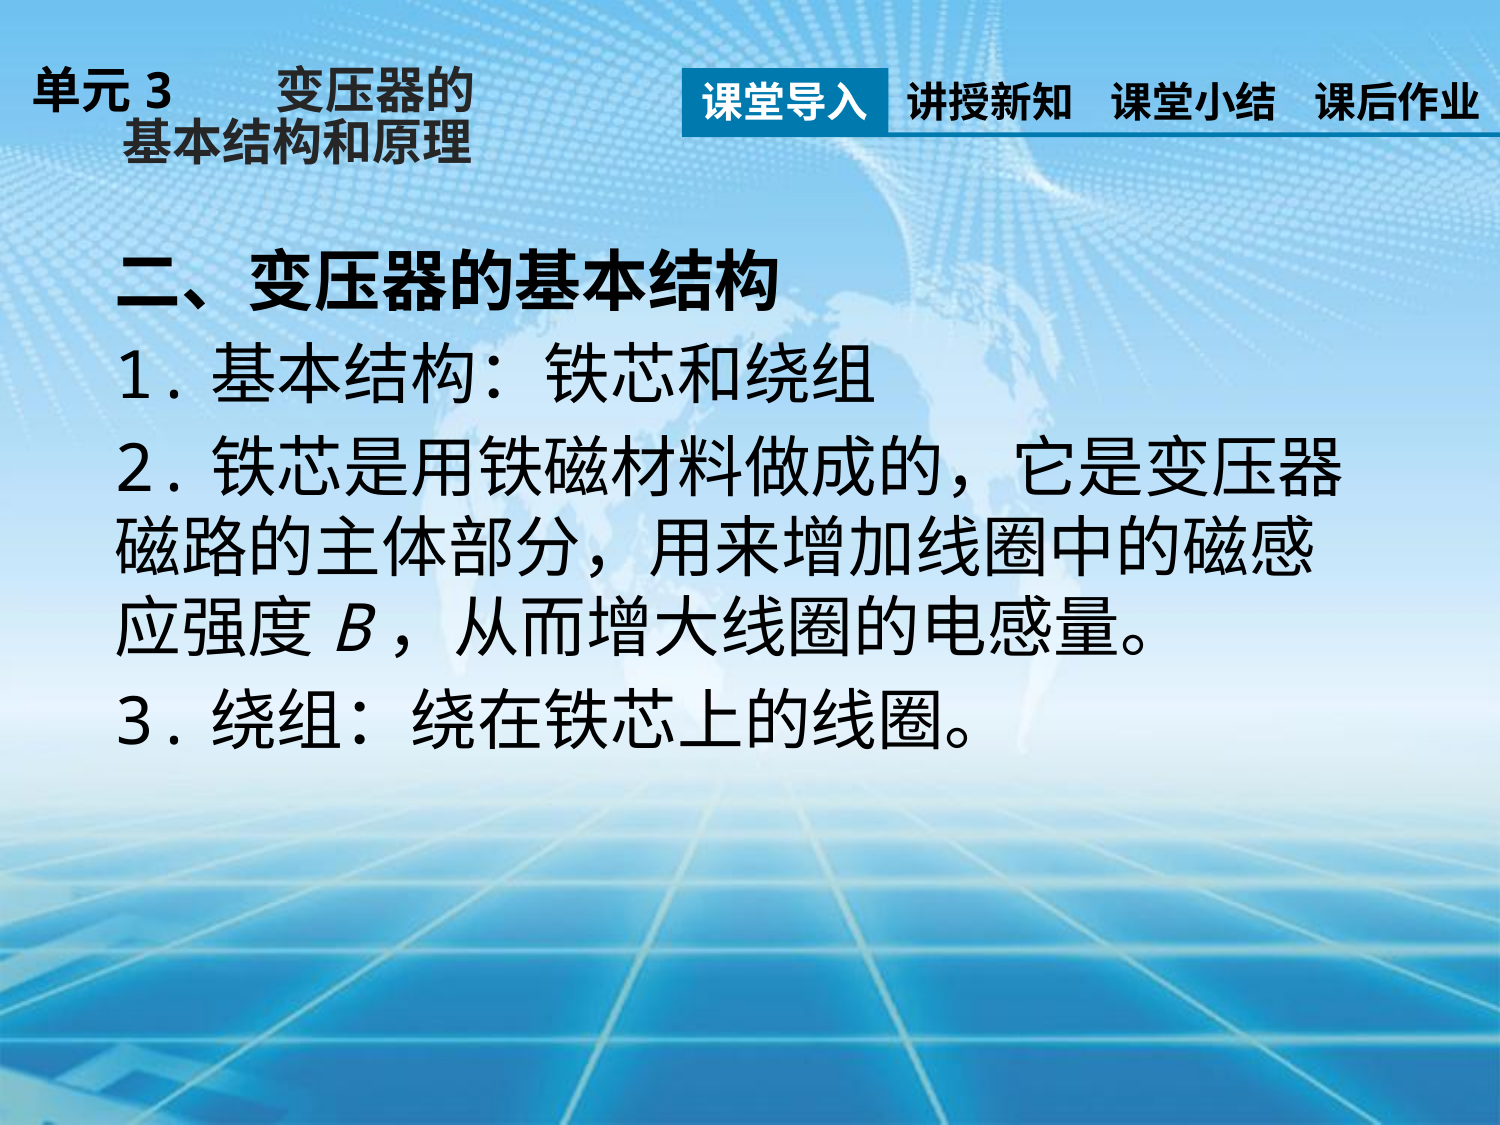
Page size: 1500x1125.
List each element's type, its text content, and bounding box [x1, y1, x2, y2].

text_box 二、变压器的基本结构 1.基本结构：铁芯和绕组 2.铁芯是用铁磁材料做成的，它是变压器磁路的主体部分，用来增加线圈中的磁感应强度B，从而增大线圈的电感量。 3.绕组：绕在铁芯上的线圈。 [99, 230, 1378, 974]
picture [0, 0, 1500, 1125]
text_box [16, 59, 1500, 180]
